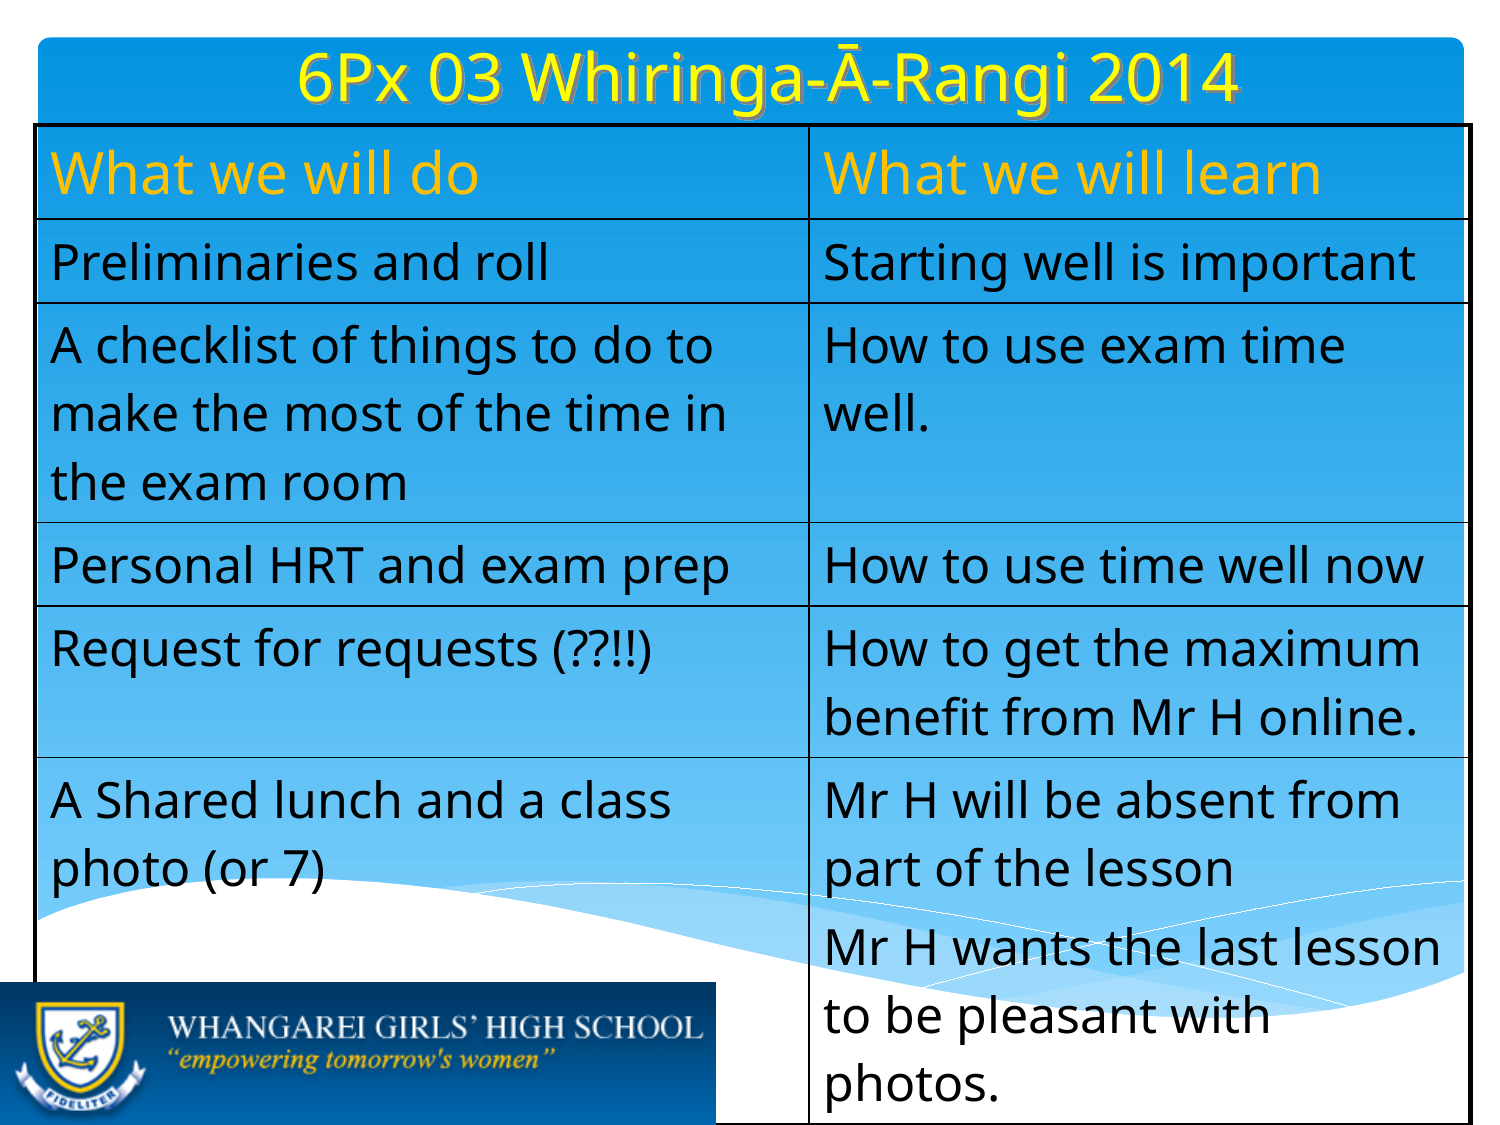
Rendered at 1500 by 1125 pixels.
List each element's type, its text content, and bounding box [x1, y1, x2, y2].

table_cell A Shared lunch and a class photo (or 7) [37, 758, 808, 1123]
table_cell Request for requests (??!!) [37, 607, 808, 757]
table_cell Preliminaries and roll [37, 220, 808, 302]
table_cell Personal HRT and exam prep [37, 523, 808, 605]
table_cell How to get the maximum benefit from Mr H online. [810, 607, 1468, 757]
picture [0, 982, 716, 1125]
table_cell How to use exam time well. [810, 304, 1468, 522]
table_cell Mr H will be absent from part of the lesson Mr H wants the last lesson to be pleasant with photos. [810, 758, 1468, 1123]
table_cell Starting well is important [810, 220, 1468, 302]
table_header What we will do [37, 127, 808, 218]
table_cell How to use time well now [810, 523, 1468, 605]
table_header What we will learn [810, 127, 1468, 218]
table_cell A checklist of things to do to make the most of the time in the exam room [37, 304, 808, 522]
text_box 6Px 03 Whiringa-Ā-Rangi 2014 [162, 24, 1375, 123]
